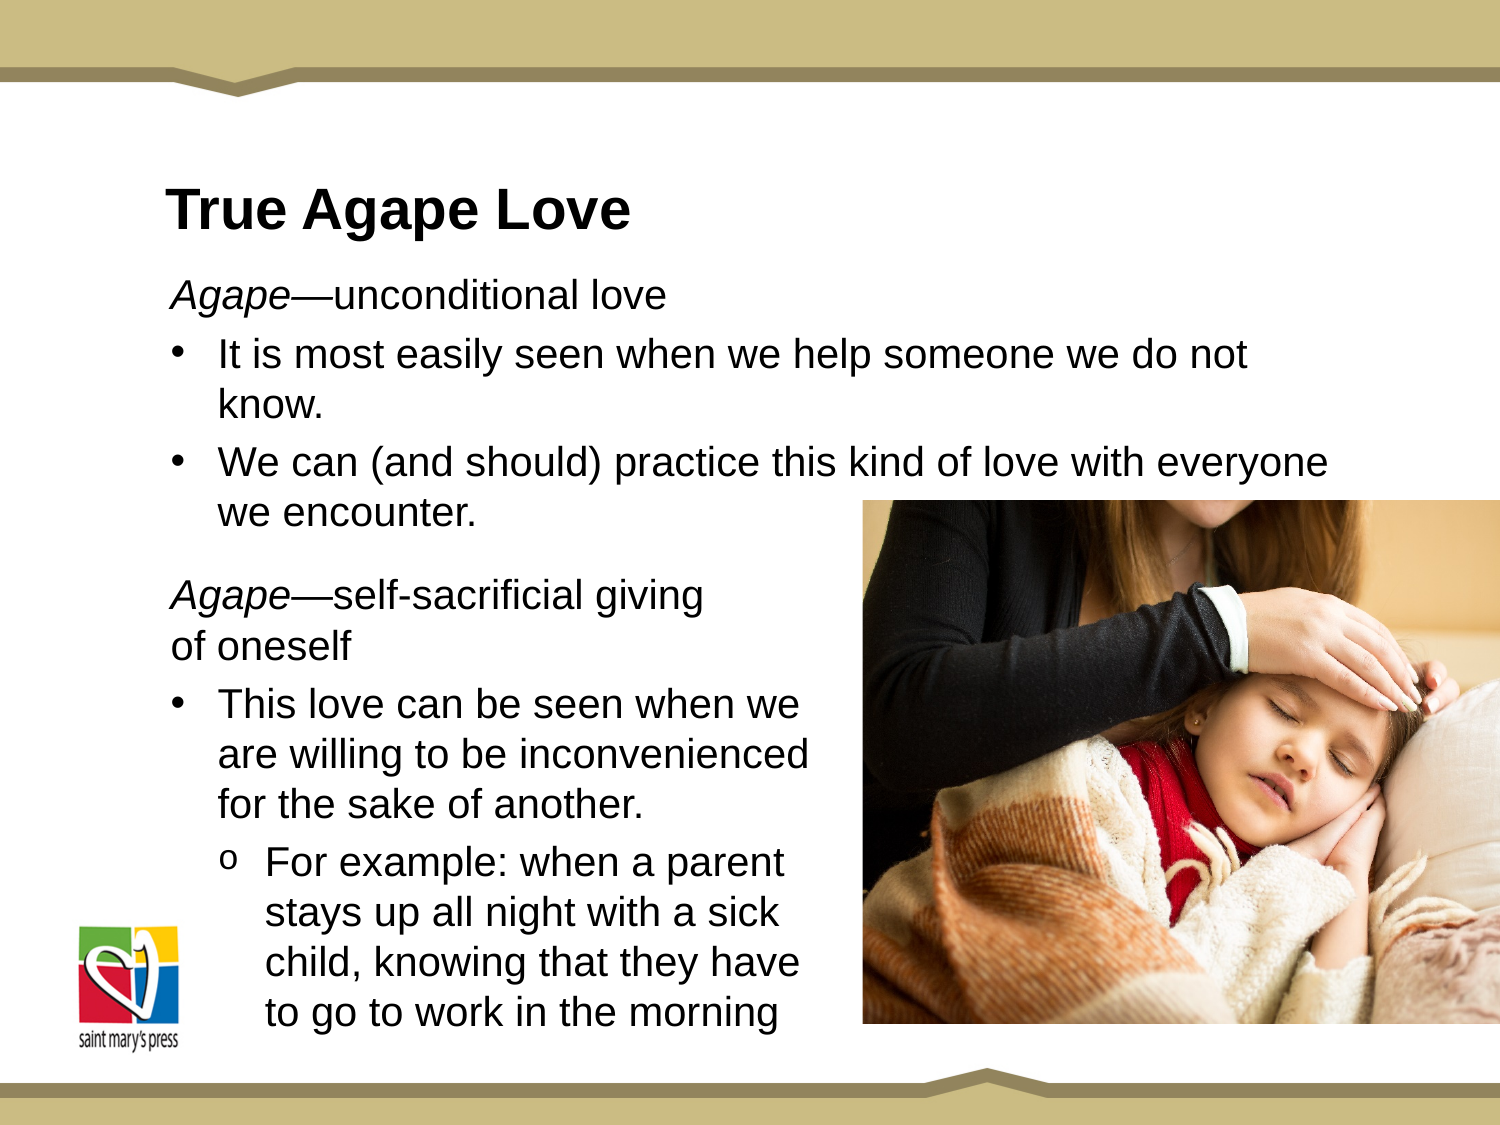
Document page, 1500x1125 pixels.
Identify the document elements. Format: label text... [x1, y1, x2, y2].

text_box Agape—unconditional love It is most easily seen when we help someone we do not know. We can (and should) practice this kind of love with everyone we encounter. Agape—self-sacrificial giving of oneself This love can be seen when we are willing to be inconvenienced for the sake of another. For example: when a parent stays up all night with a sick child, knowing that they have to go to work in the morning [155, 260, 1381, 979]
picture [0, 0, 1500, 1125]
title True Agape Love [150, 162, 1500, 250]
